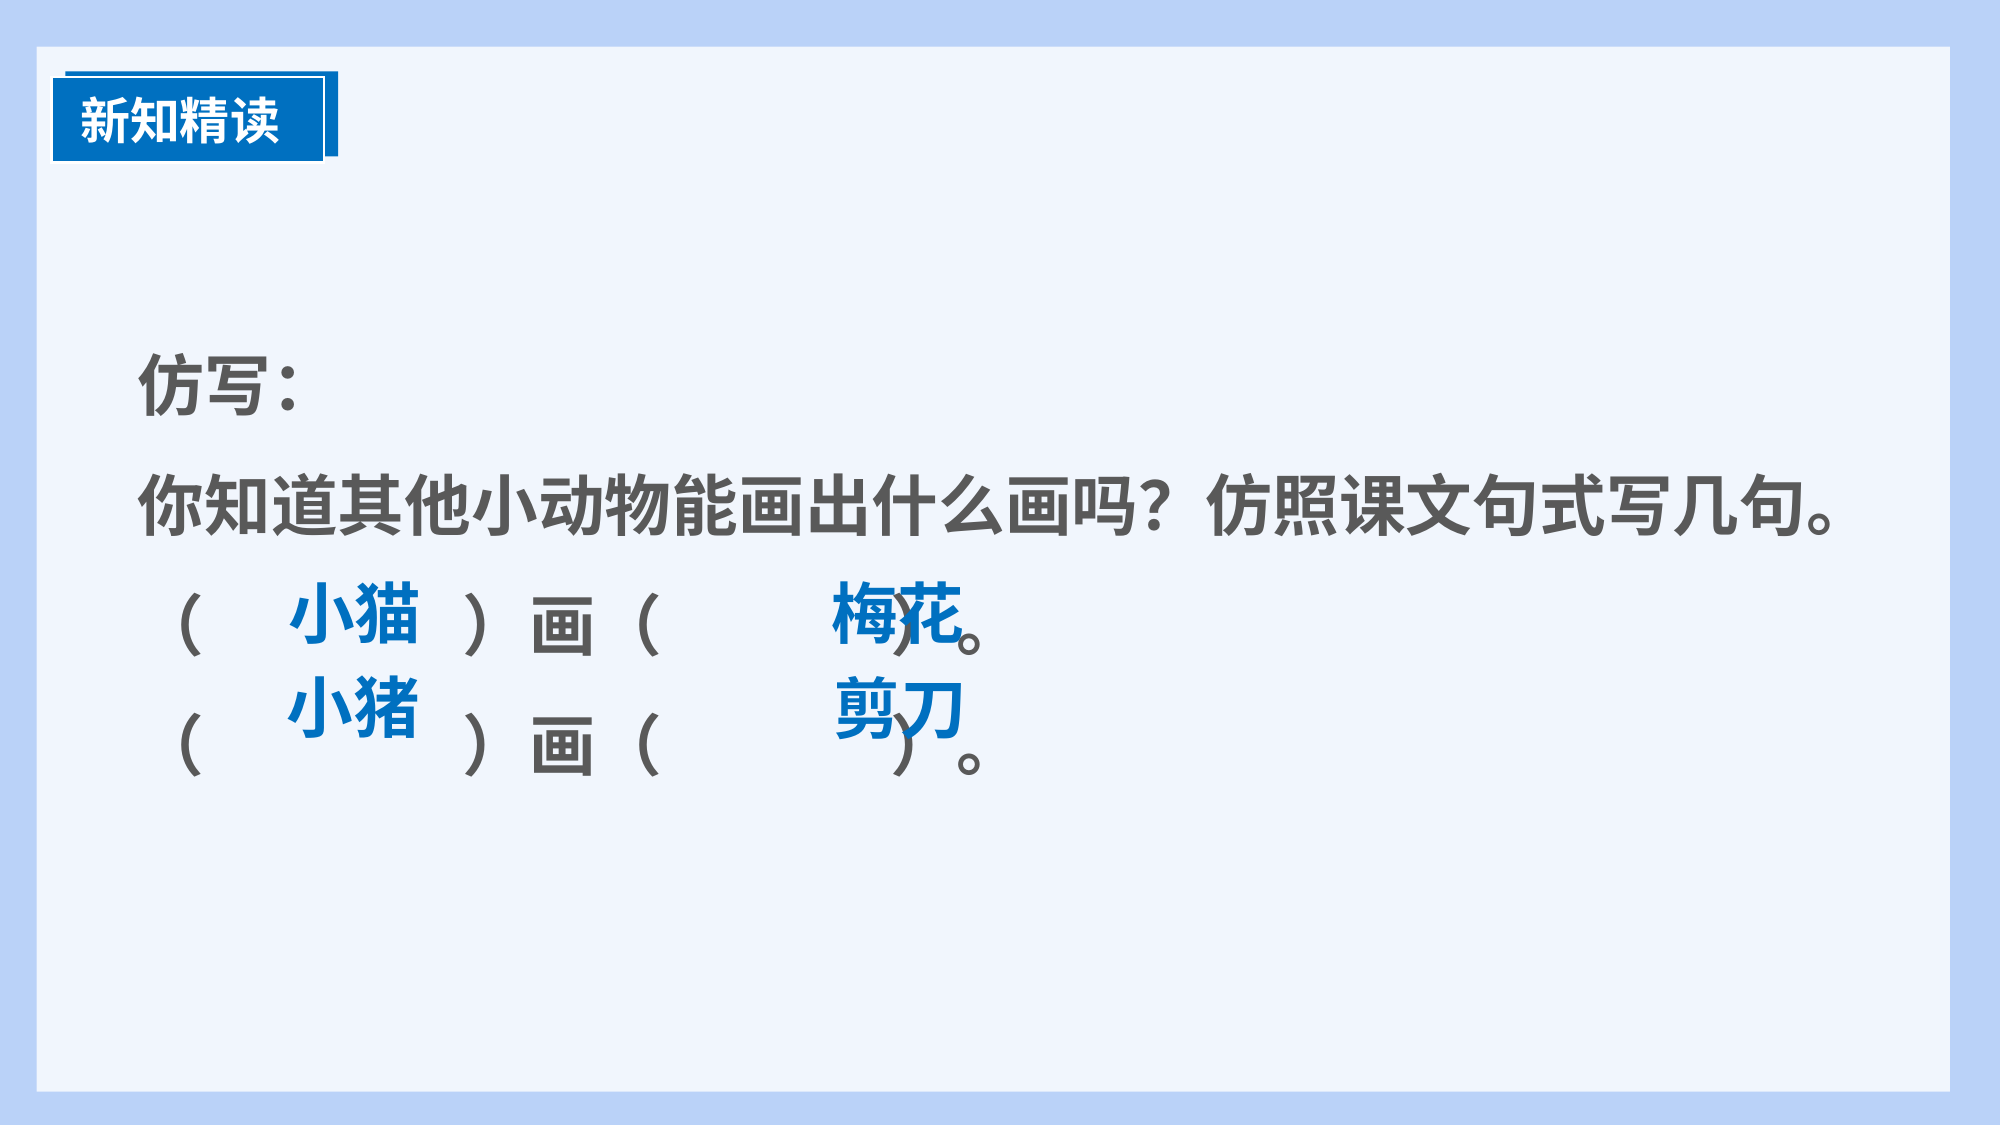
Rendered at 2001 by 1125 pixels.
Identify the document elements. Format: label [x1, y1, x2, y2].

text_box [36, 46, 1951, 1093]
text_box [122, 296, 1878, 783]
text_box [51, 71, 339, 163]
